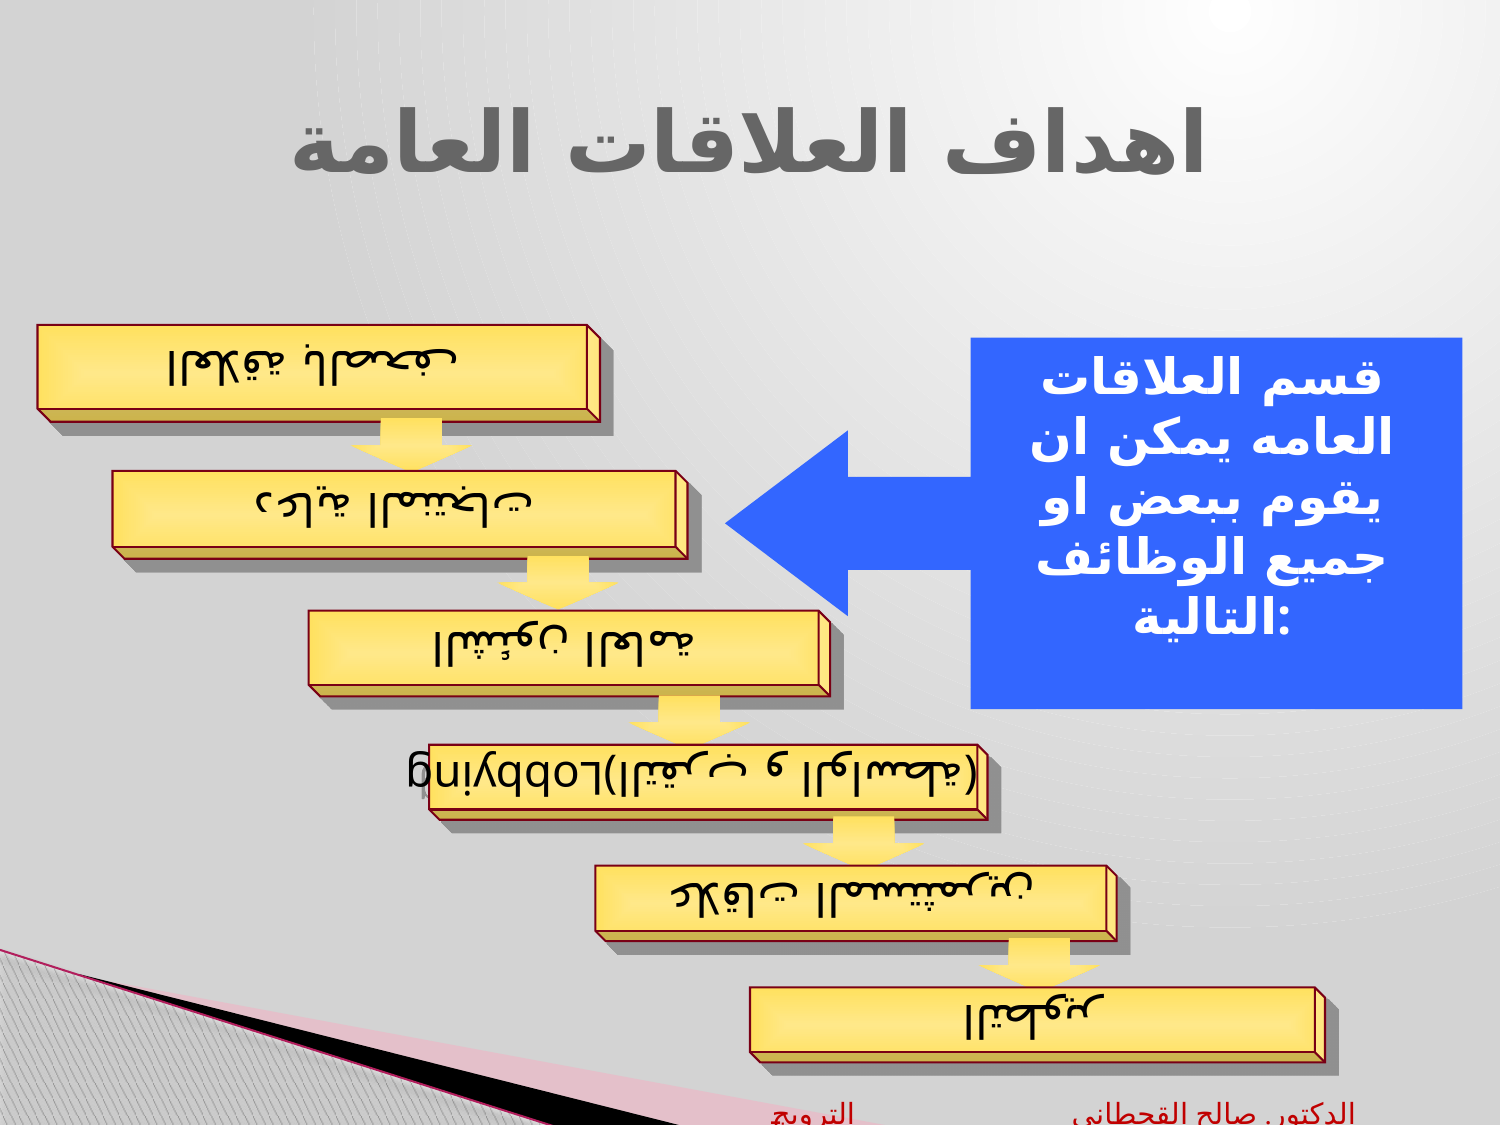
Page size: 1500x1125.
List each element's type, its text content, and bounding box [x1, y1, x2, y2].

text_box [724, 337, 1463, 832]
title اهداف العلاقات العامة [75, 45, 1425, 233]
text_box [37, 324, 1326, 1063]
footer الترويج الدكتور. صالح القحطاني [574, 1083, 1372, 1125]
